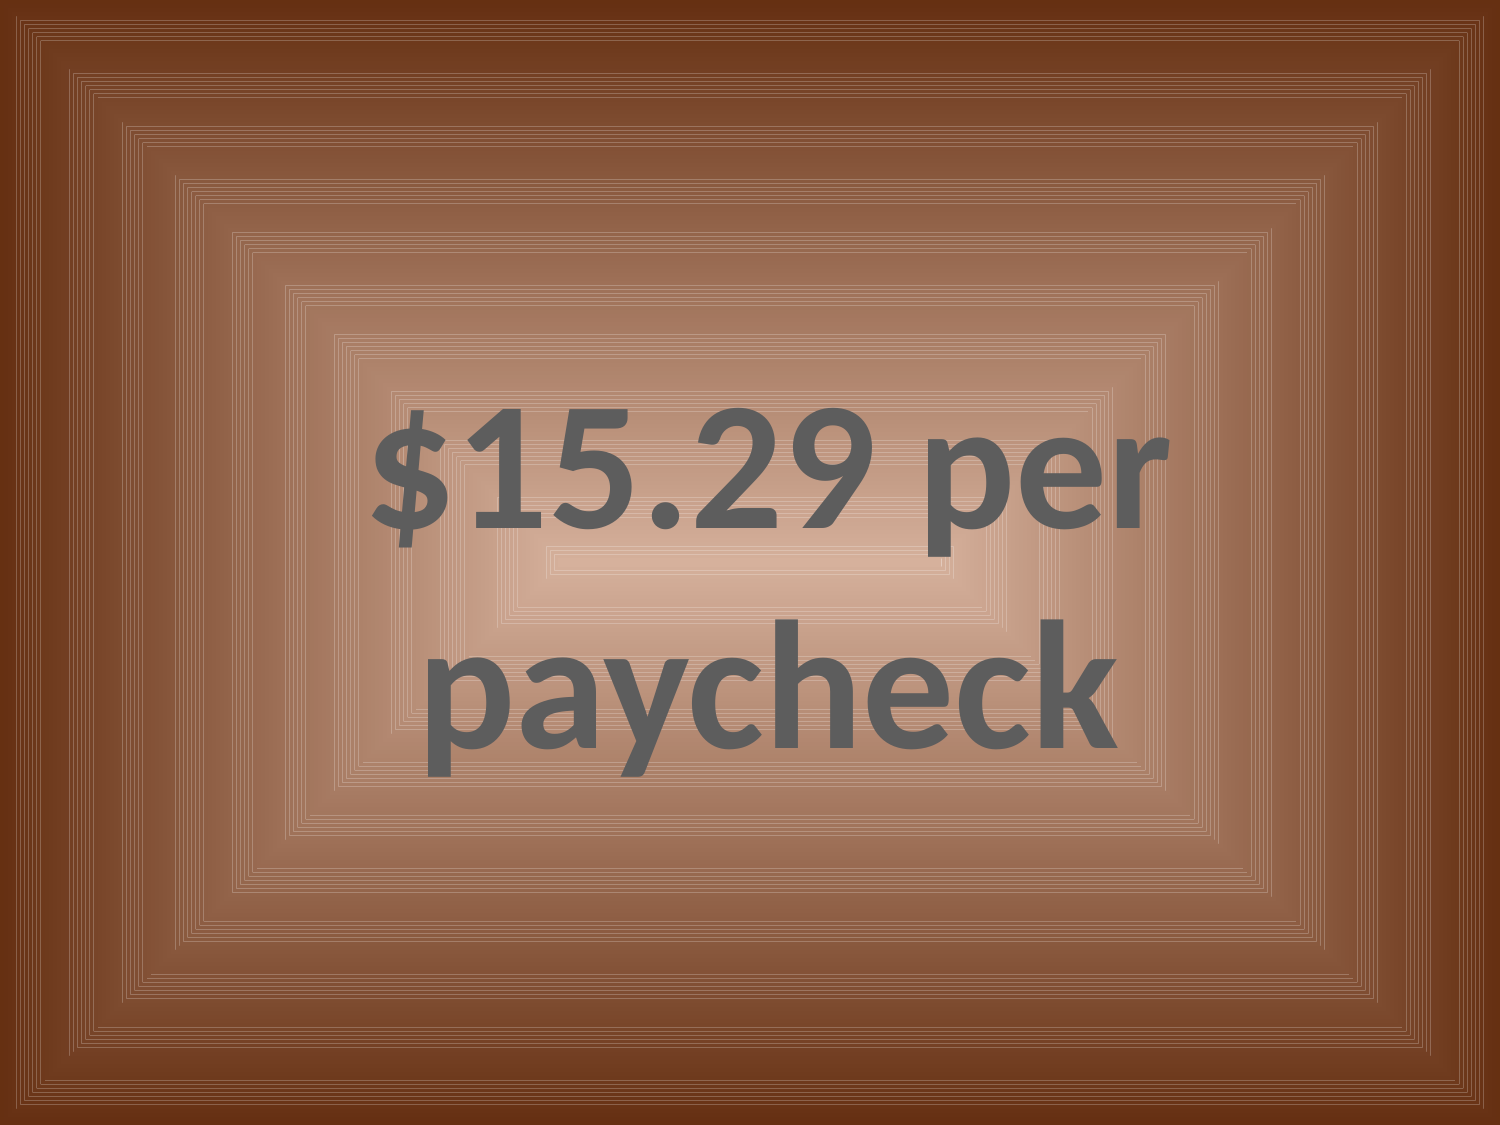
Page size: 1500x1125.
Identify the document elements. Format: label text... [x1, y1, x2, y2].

text_box $15.29 per paycheck [150, 337, 1388, 793]
